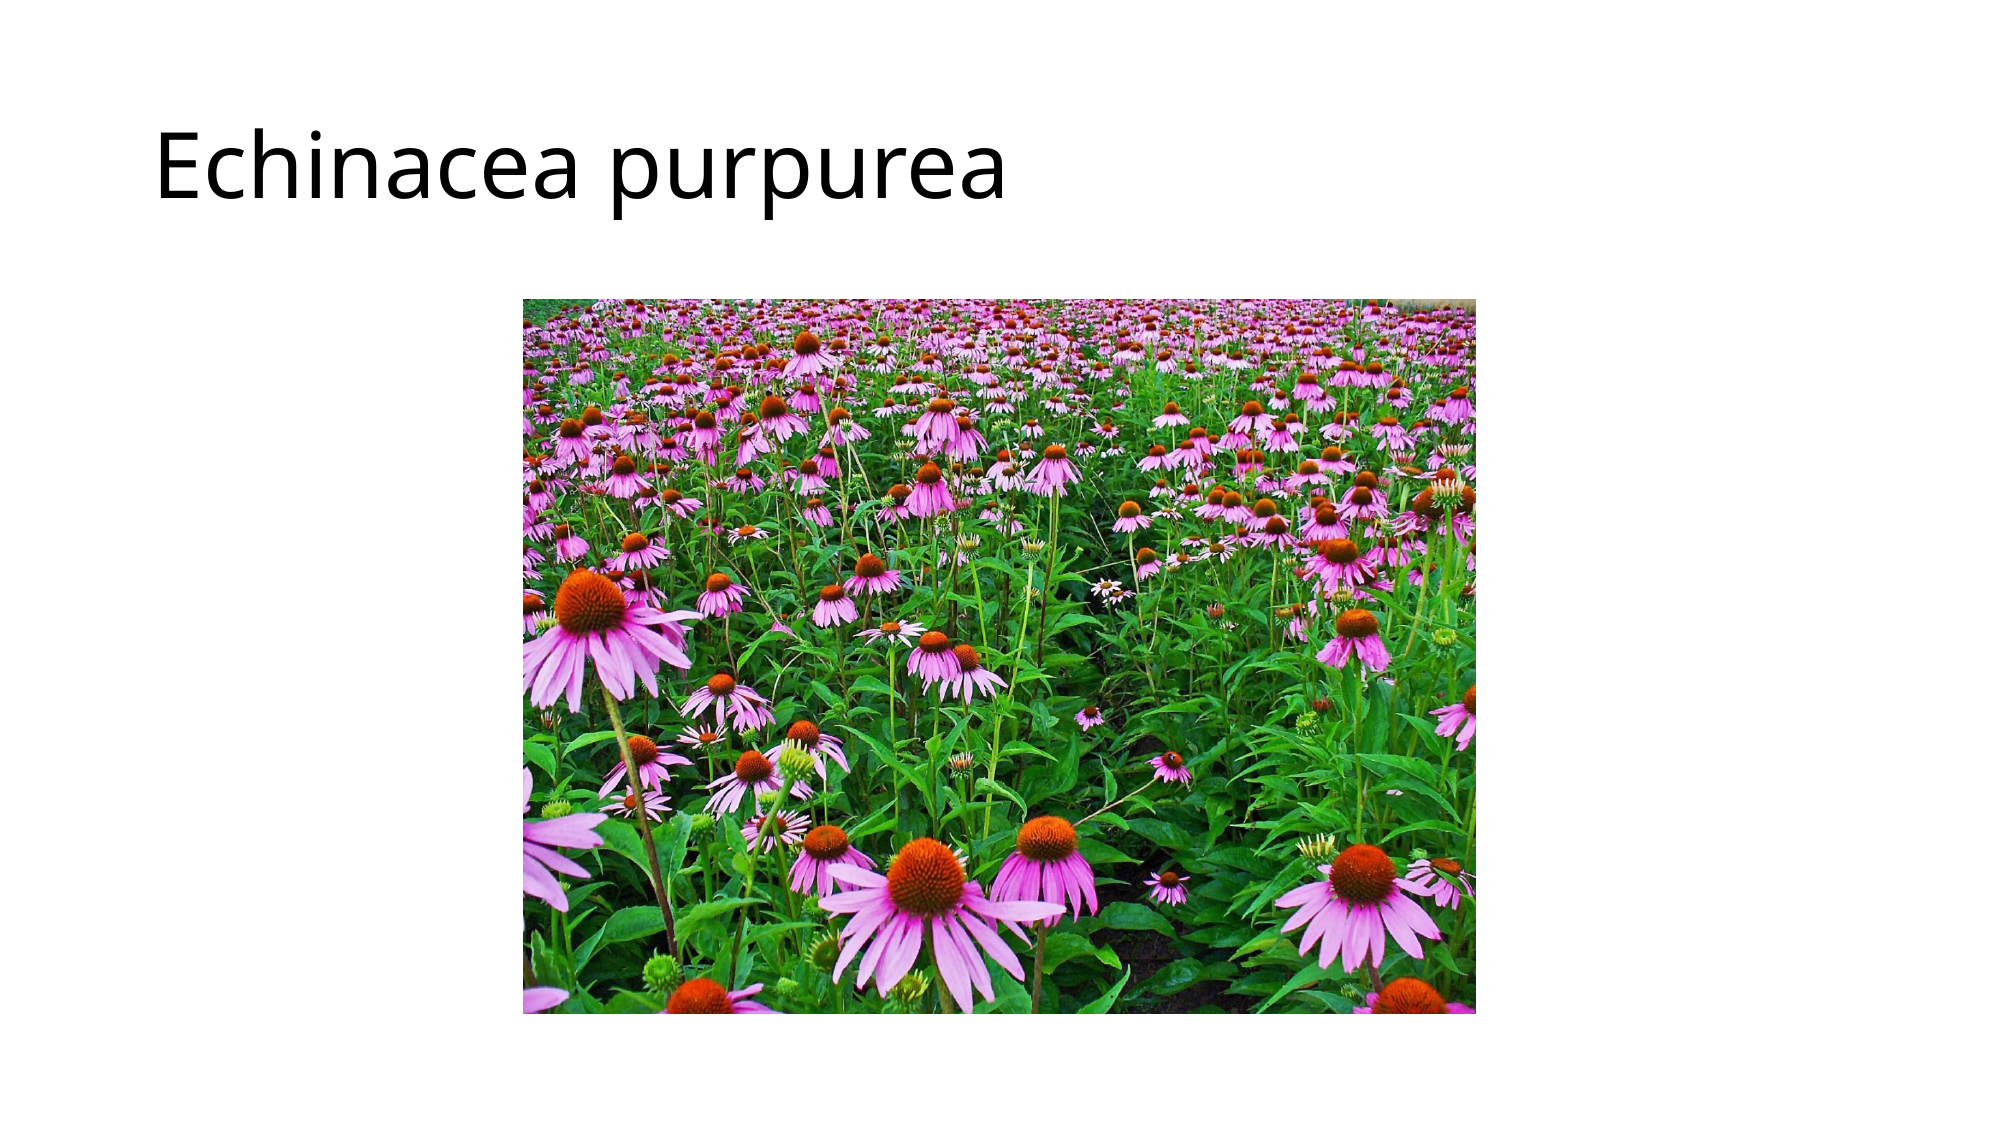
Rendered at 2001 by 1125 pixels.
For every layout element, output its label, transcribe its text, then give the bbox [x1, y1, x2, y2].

title Echinacea purpurea [137, 59, 1863, 278]
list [523, 299, 1476, 1014]
